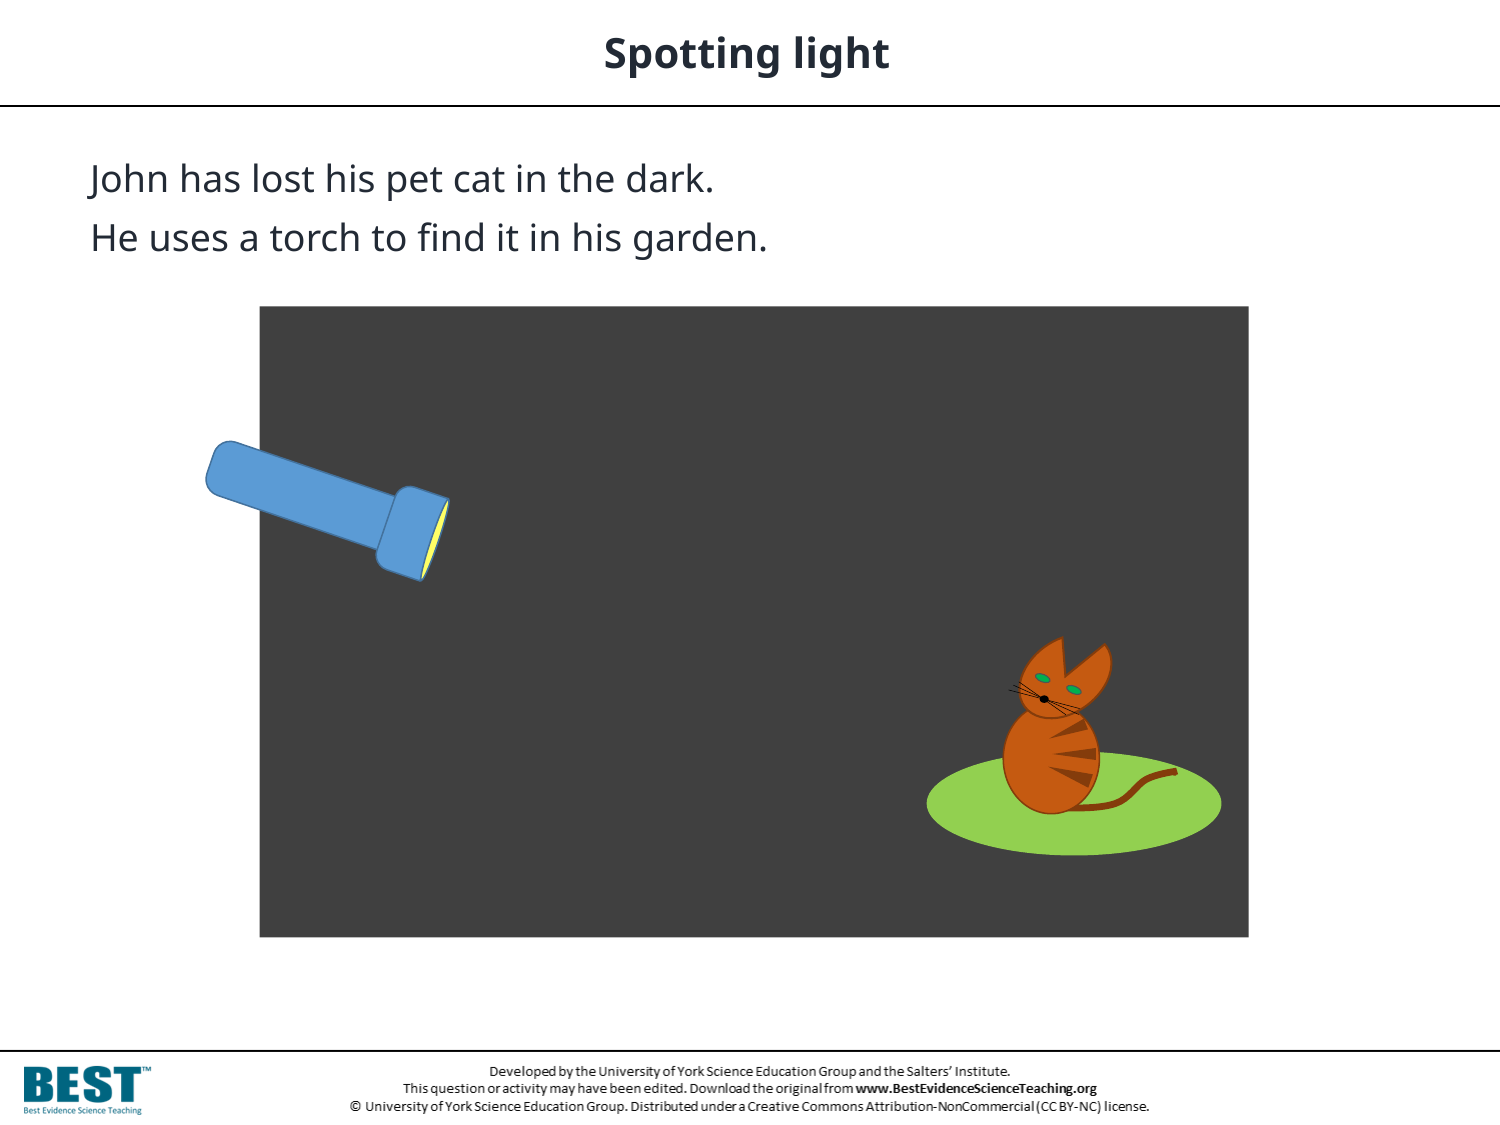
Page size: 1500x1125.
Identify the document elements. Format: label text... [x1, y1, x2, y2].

text_box Spotting light [23, 4, 1471, 99]
picture [0, 105, 1500, 1125]
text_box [201, 306, 1249, 938]
